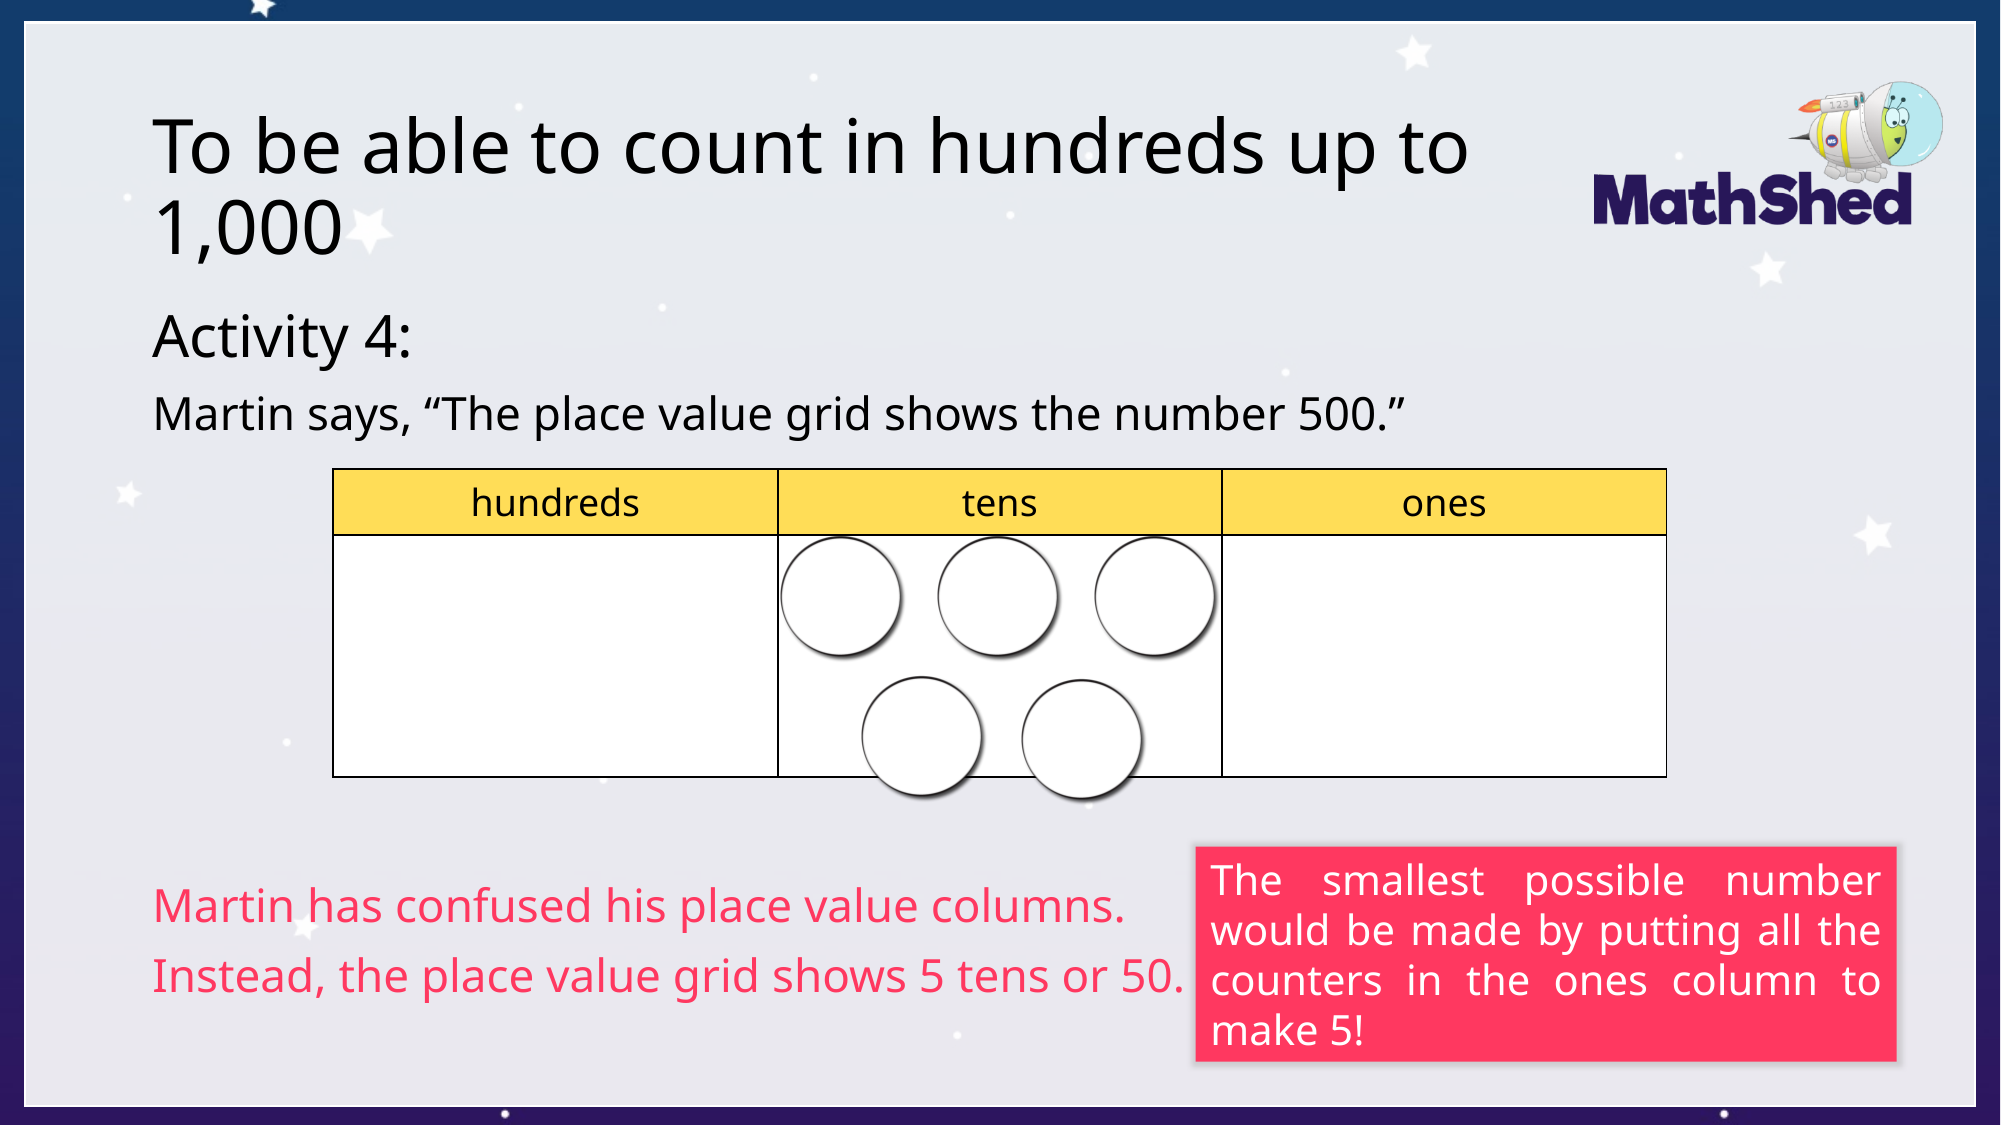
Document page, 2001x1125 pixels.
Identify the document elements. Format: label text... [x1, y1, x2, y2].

picture [0, 0, 2001, 1125]
list Activity 4: Martin says, “The place value grid shows the number 500.” Martin has confused his place value columns. Instead, the place value grid shows 5 tens or 50. [137, 299, 1863, 1014]
table_cell [334, 536, 777, 776]
table_cell [779, 536, 1221, 776]
table_cell [1223, 536, 1666, 776]
text_box The smallest possible number would be made by putting all the counters in the ones column to make 5! [1195, 846, 1897, 1062]
table_header hundreds [334, 470, 777, 534]
title To be able to count in hundreds up to 1,000 [137, 81, 1578, 299]
table_header ones [1223, 470, 1666, 534]
table_header tens [779, 470, 1221, 534]
